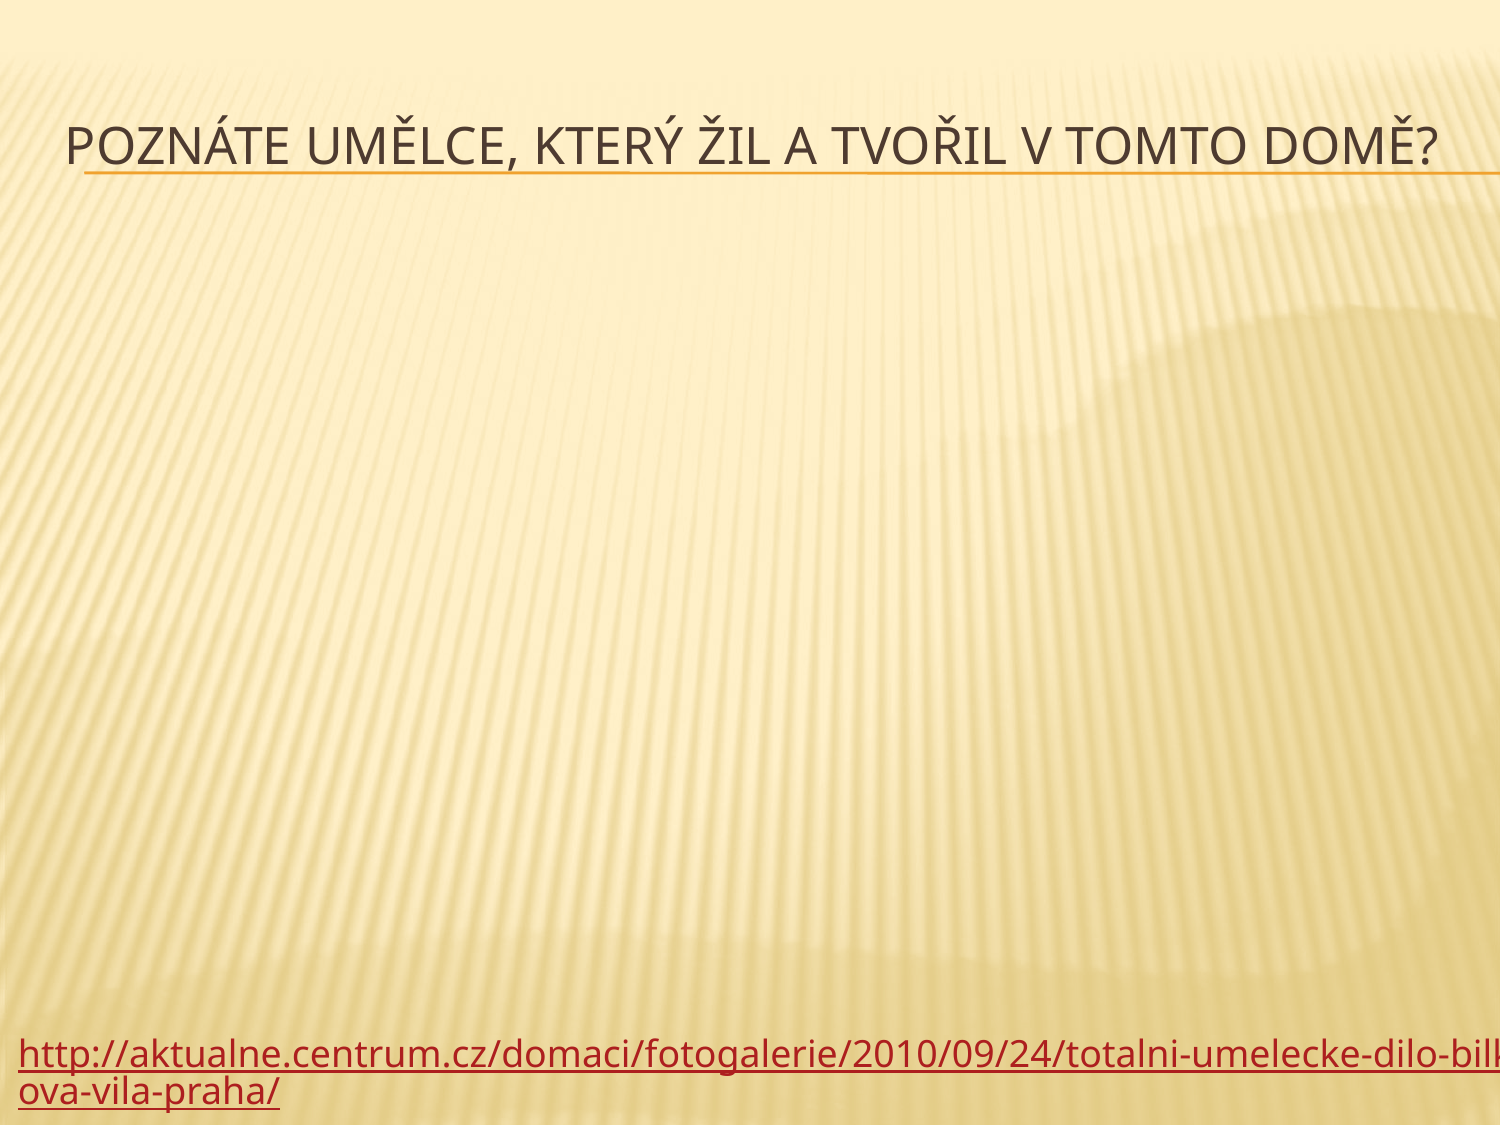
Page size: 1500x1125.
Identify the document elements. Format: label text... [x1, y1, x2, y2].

text_box http://aktualne.centrum.cz/domaci/fotogalerie/2010/09/24/totalni-umelecke-dilo-bilkova-vila-praha/ [3, 1022, 1500, 1125]
title Poznáte umělce, který žil a tvořil v tomto domě? [50, 75, 1475, 213]
